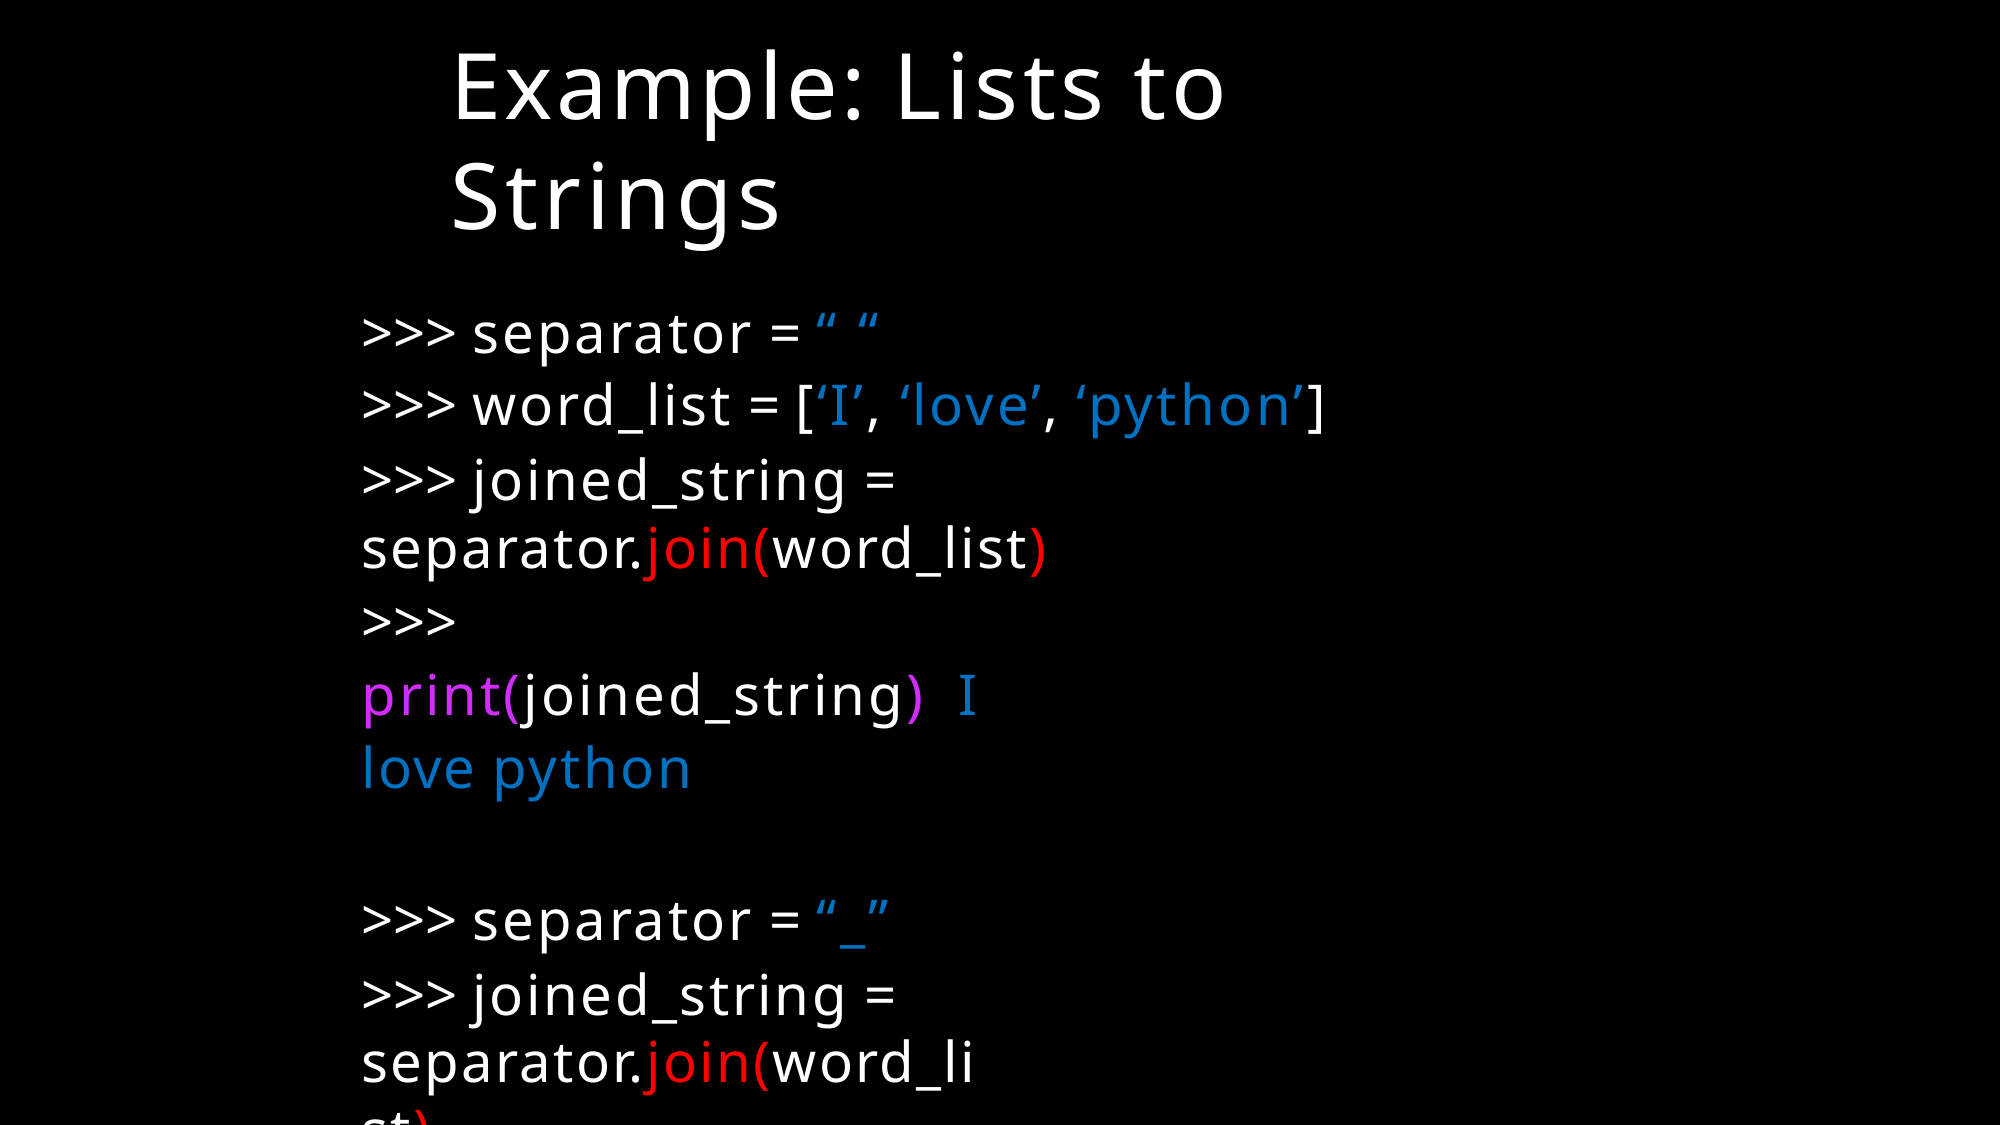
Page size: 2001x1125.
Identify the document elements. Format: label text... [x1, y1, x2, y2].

title Example: Lists to Strings [448, 25, 1552, 248]
text_box >>> separator = “ “ >>> word_list = [‘I’, ‘love’, ‘python’] >>> joined_string = separator.join(word_list) >>> print(joined_string) I love python >>> separator = “_” >>> joined_string = separator.join(word_list) >>> print(joined_string) I_love_python [359, 289, 1553, 1125]
